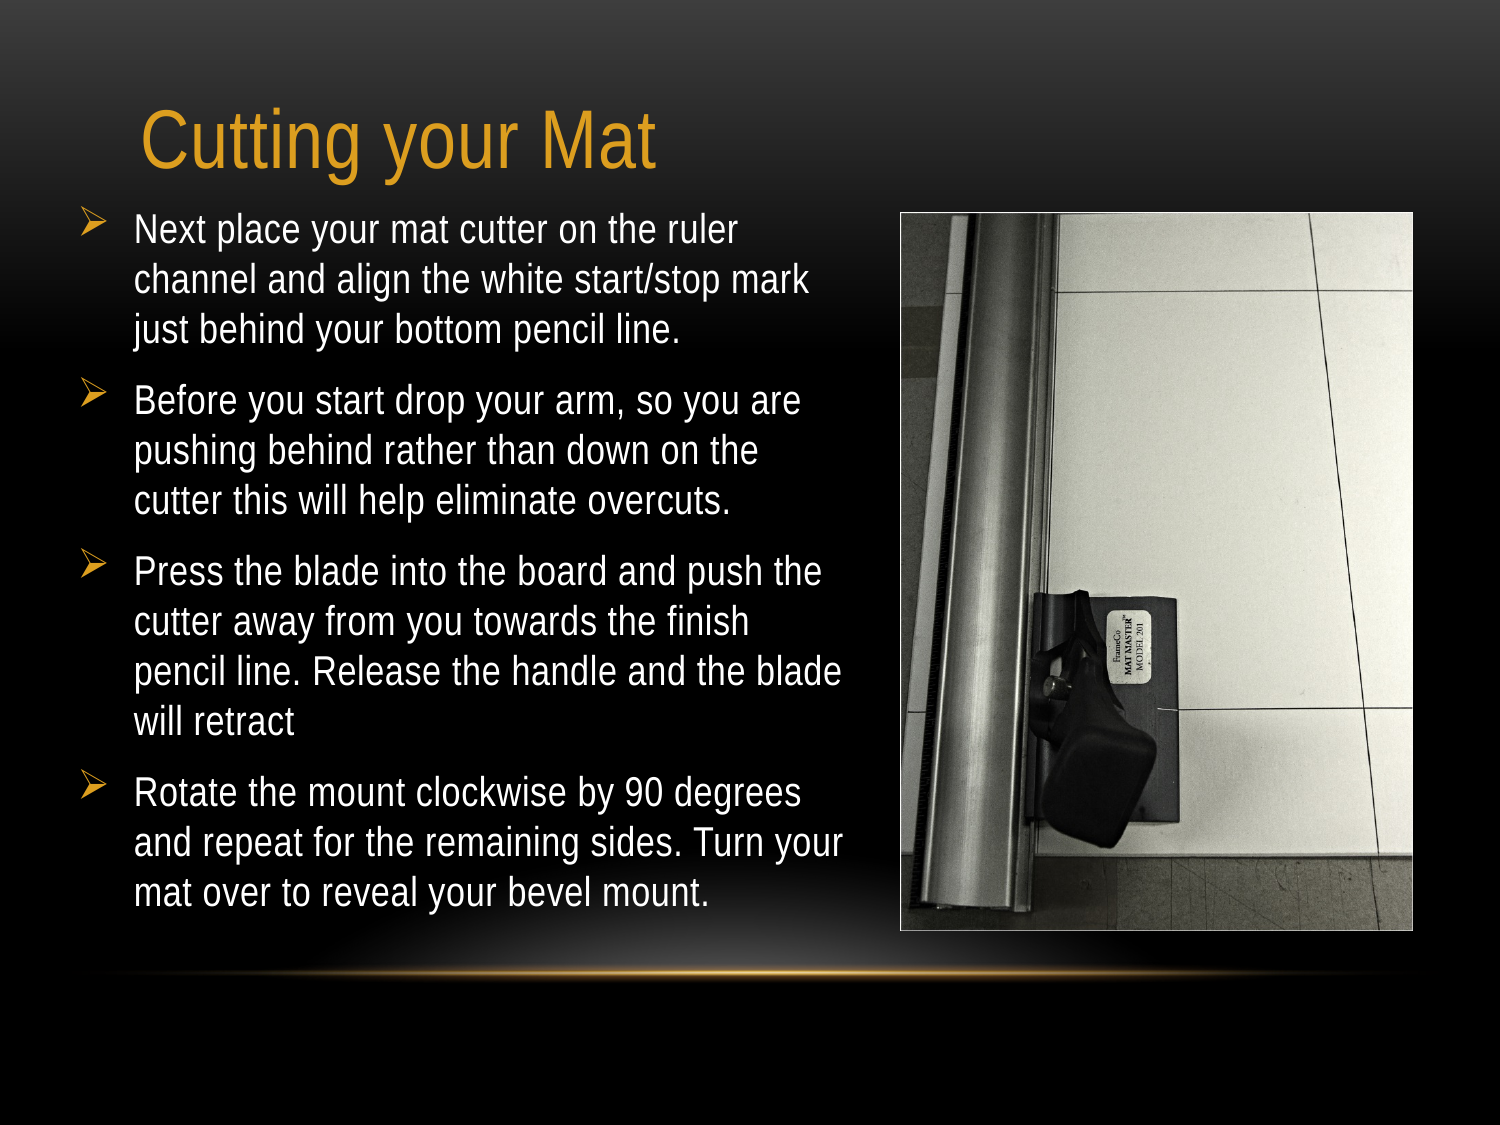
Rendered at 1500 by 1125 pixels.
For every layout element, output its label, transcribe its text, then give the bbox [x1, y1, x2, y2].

list Next place your mat cutter on the ruler channel and align the white start/stop mark just behind your bottom pencil line. Before you start drop your arm, so you are pushing behind rather than down on the cutter this will help eliminate overcuts. Press the blade into the board and push the cutter away from you towards the finish pencil line. Release the handle and the blade will retract Rotate the mount clockwise by 90 degrees and repeat for the remaining sides. Turn your mat over to reveal your bevel mount. [62, 200, 863, 938]
title Cutting your Mat [125, 87, 775, 193]
picture [0, 0, 1500, 1125]
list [899, 212, 1413, 931]
